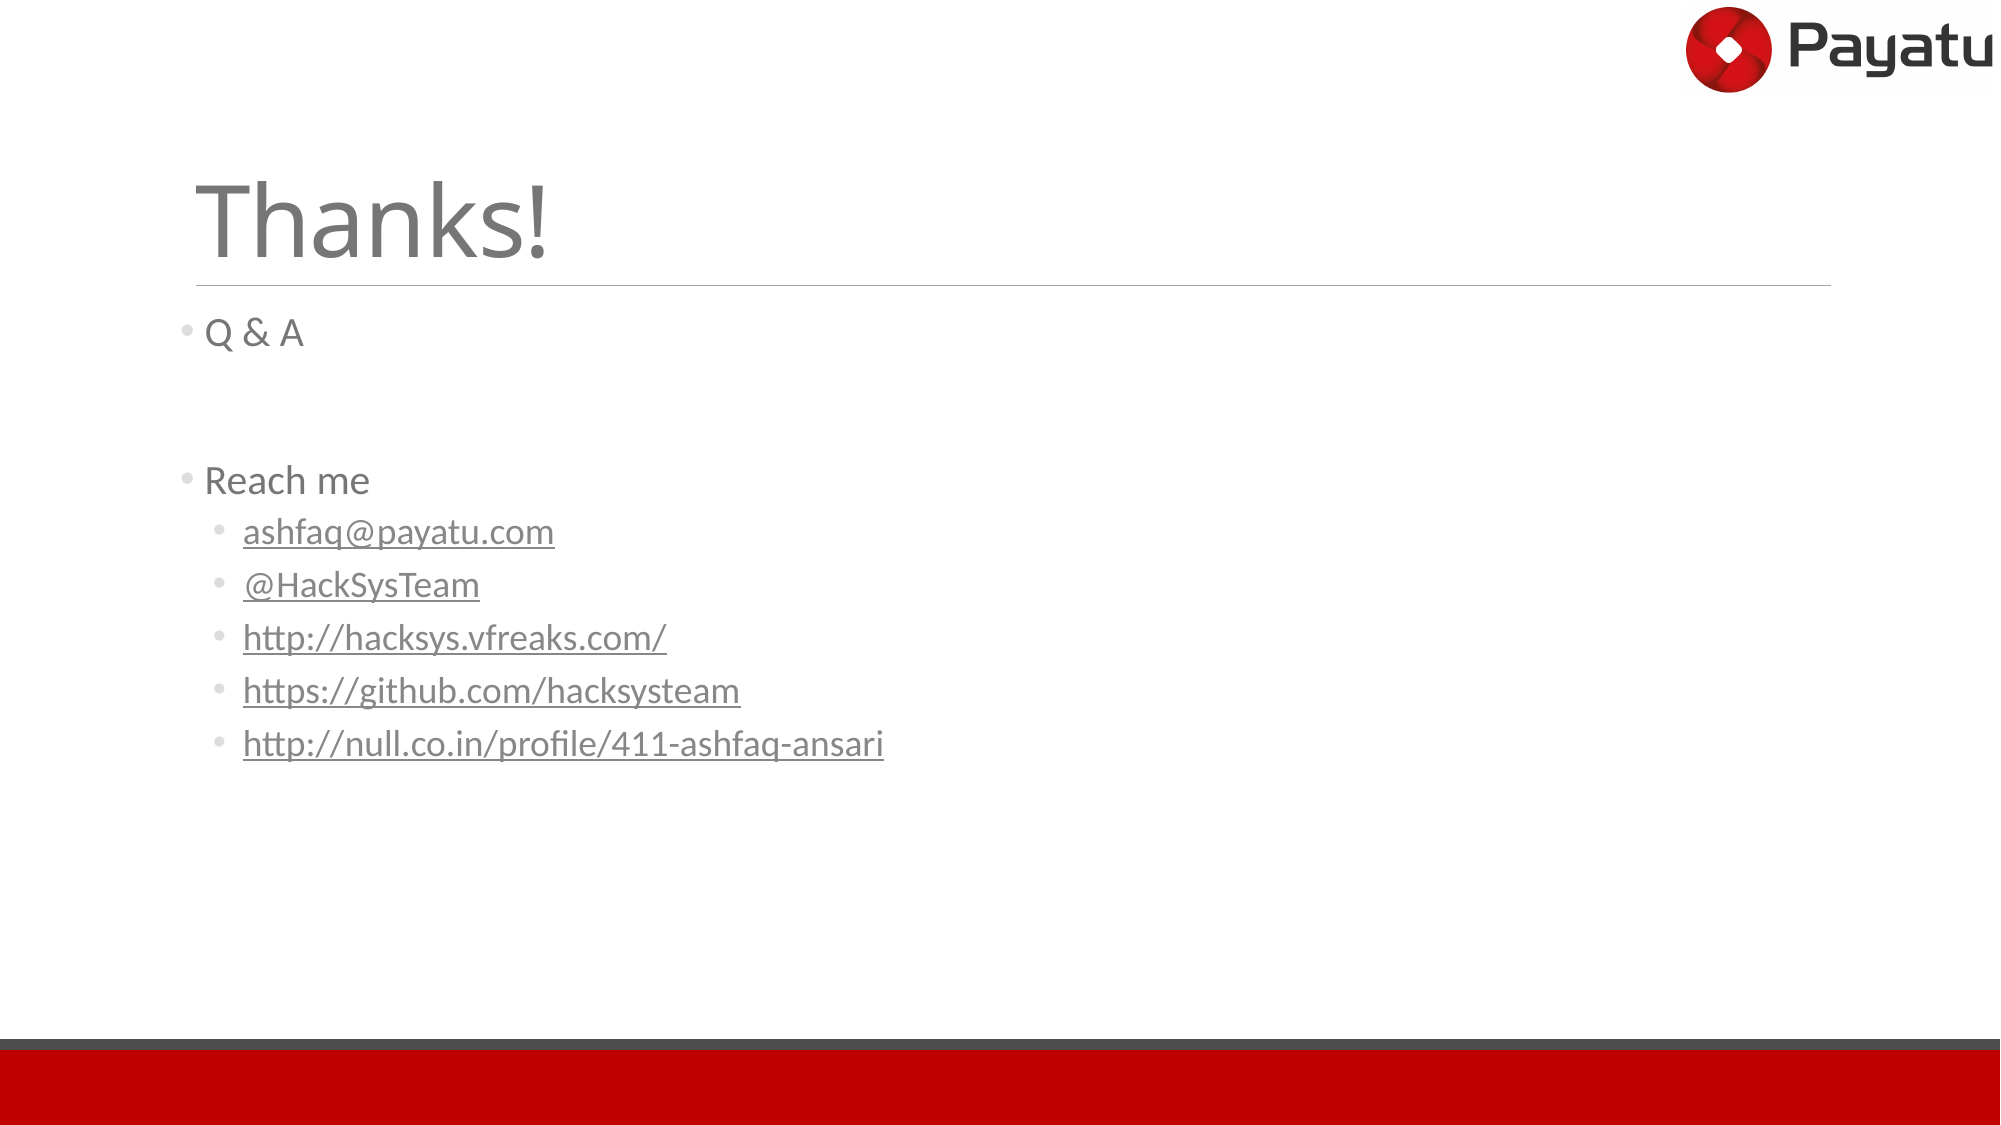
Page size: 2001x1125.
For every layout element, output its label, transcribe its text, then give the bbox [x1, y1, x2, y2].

picture [1683, 4, 1995, 95]
title Thanks! [180, 47, 1830, 285]
list Q & A Reach me ashfaq@payatu.com @HackSysTeam http://hacksys.vfreaks.com/ https://github.com/hacksysteam http://null.co.in/profile/411-ashfaq-ansari [180, 302, 1830, 963]
